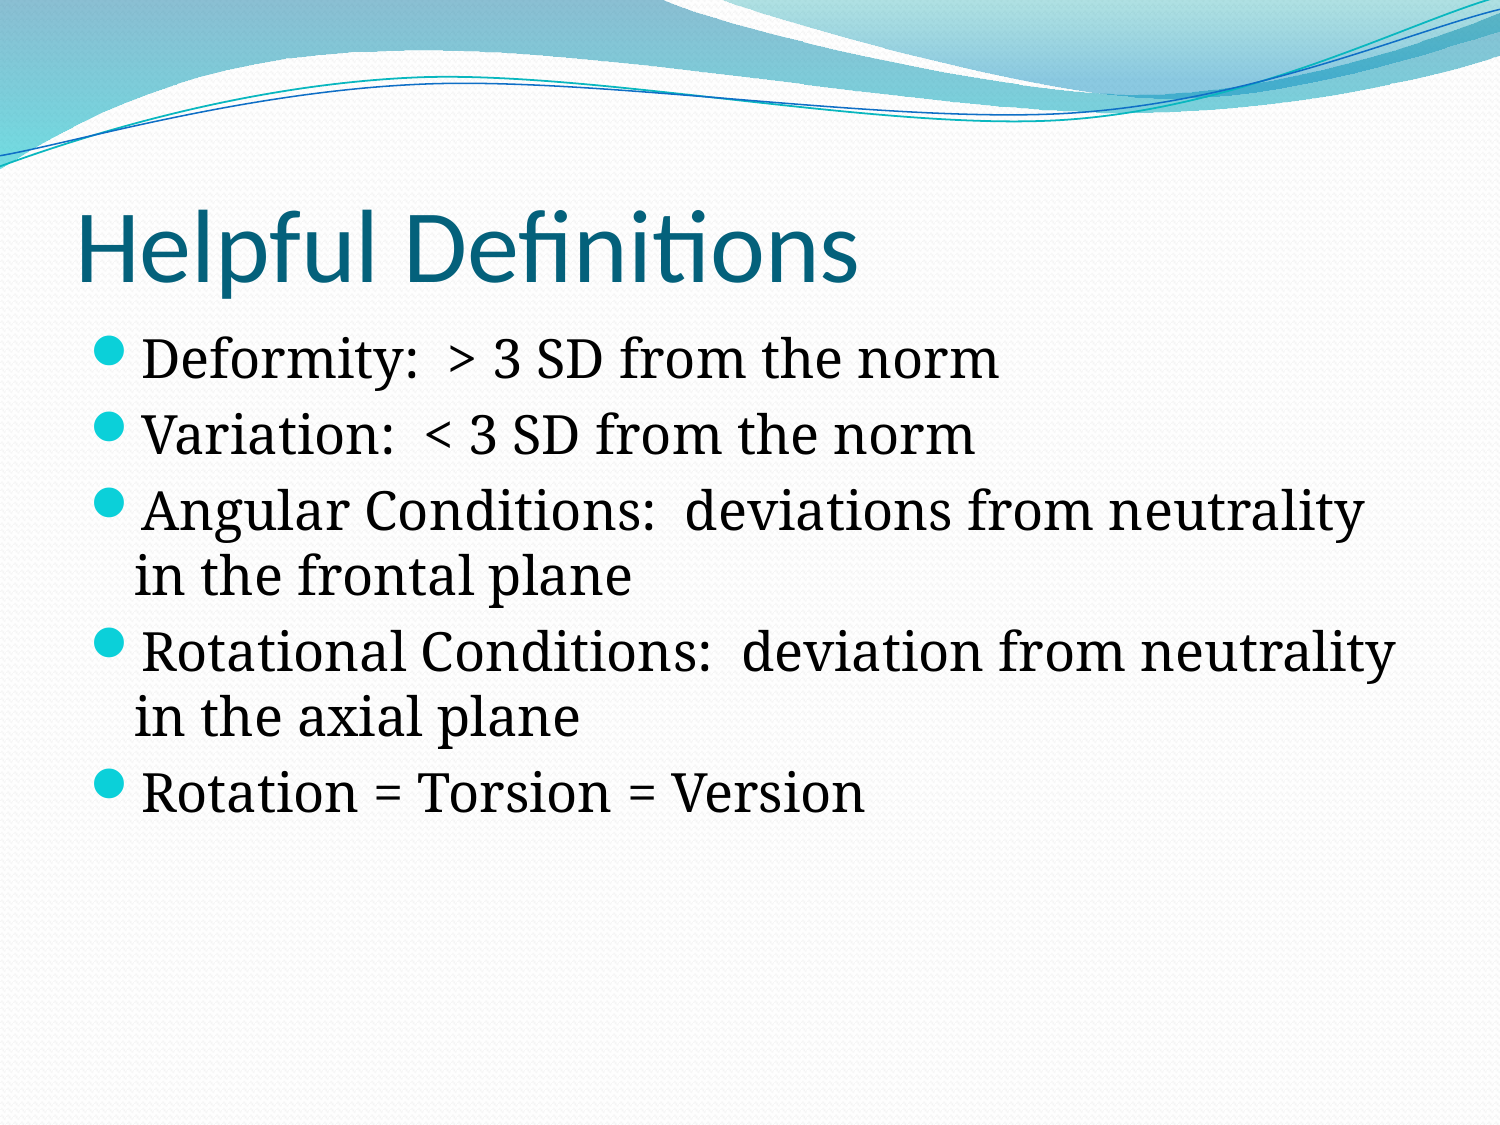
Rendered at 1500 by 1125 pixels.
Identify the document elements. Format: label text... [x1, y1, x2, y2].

list Deformity: > 3 SD from the norm Variation: < 3 SD from the norm Angular Conditions: deviations from neutrality in the frontal plane Rotational Conditions: deviation from neutrality in the axial plane Rotation = Torsion = Version [75, 317, 1425, 1038]
title Helpful Definitions [75, 115, 1425, 303]
